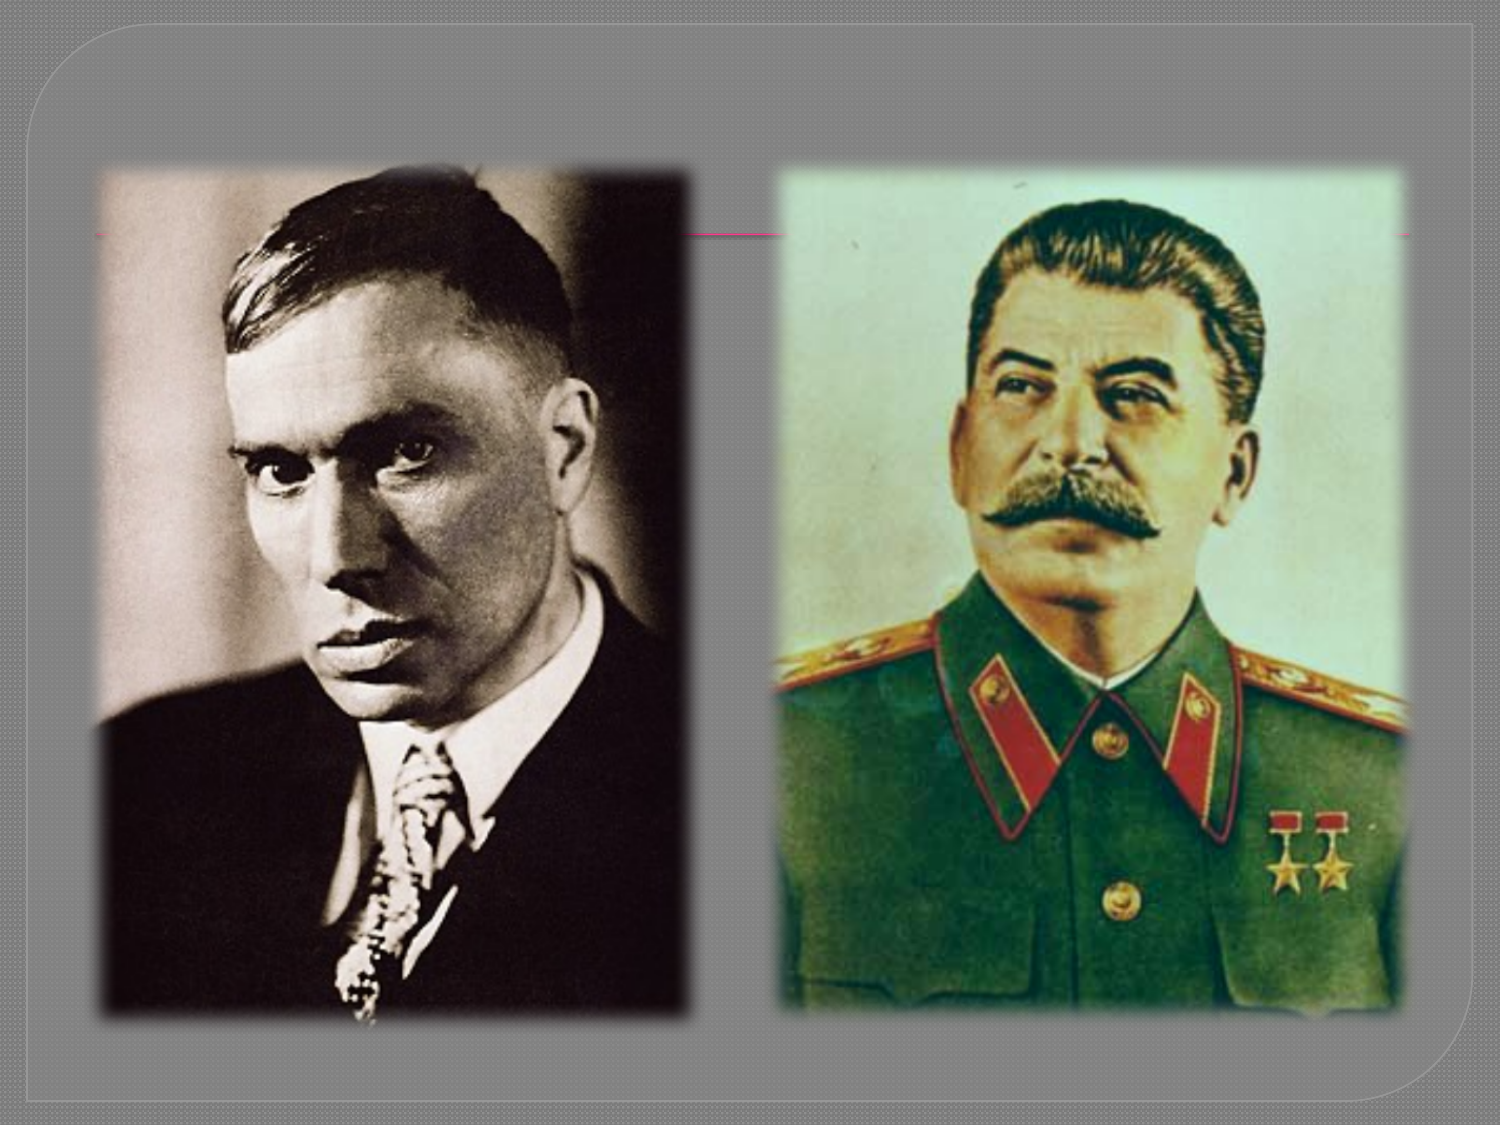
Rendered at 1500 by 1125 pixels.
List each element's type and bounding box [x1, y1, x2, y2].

picture [761, 152, 1422, 1029]
list [81, 153, 708, 1037]
